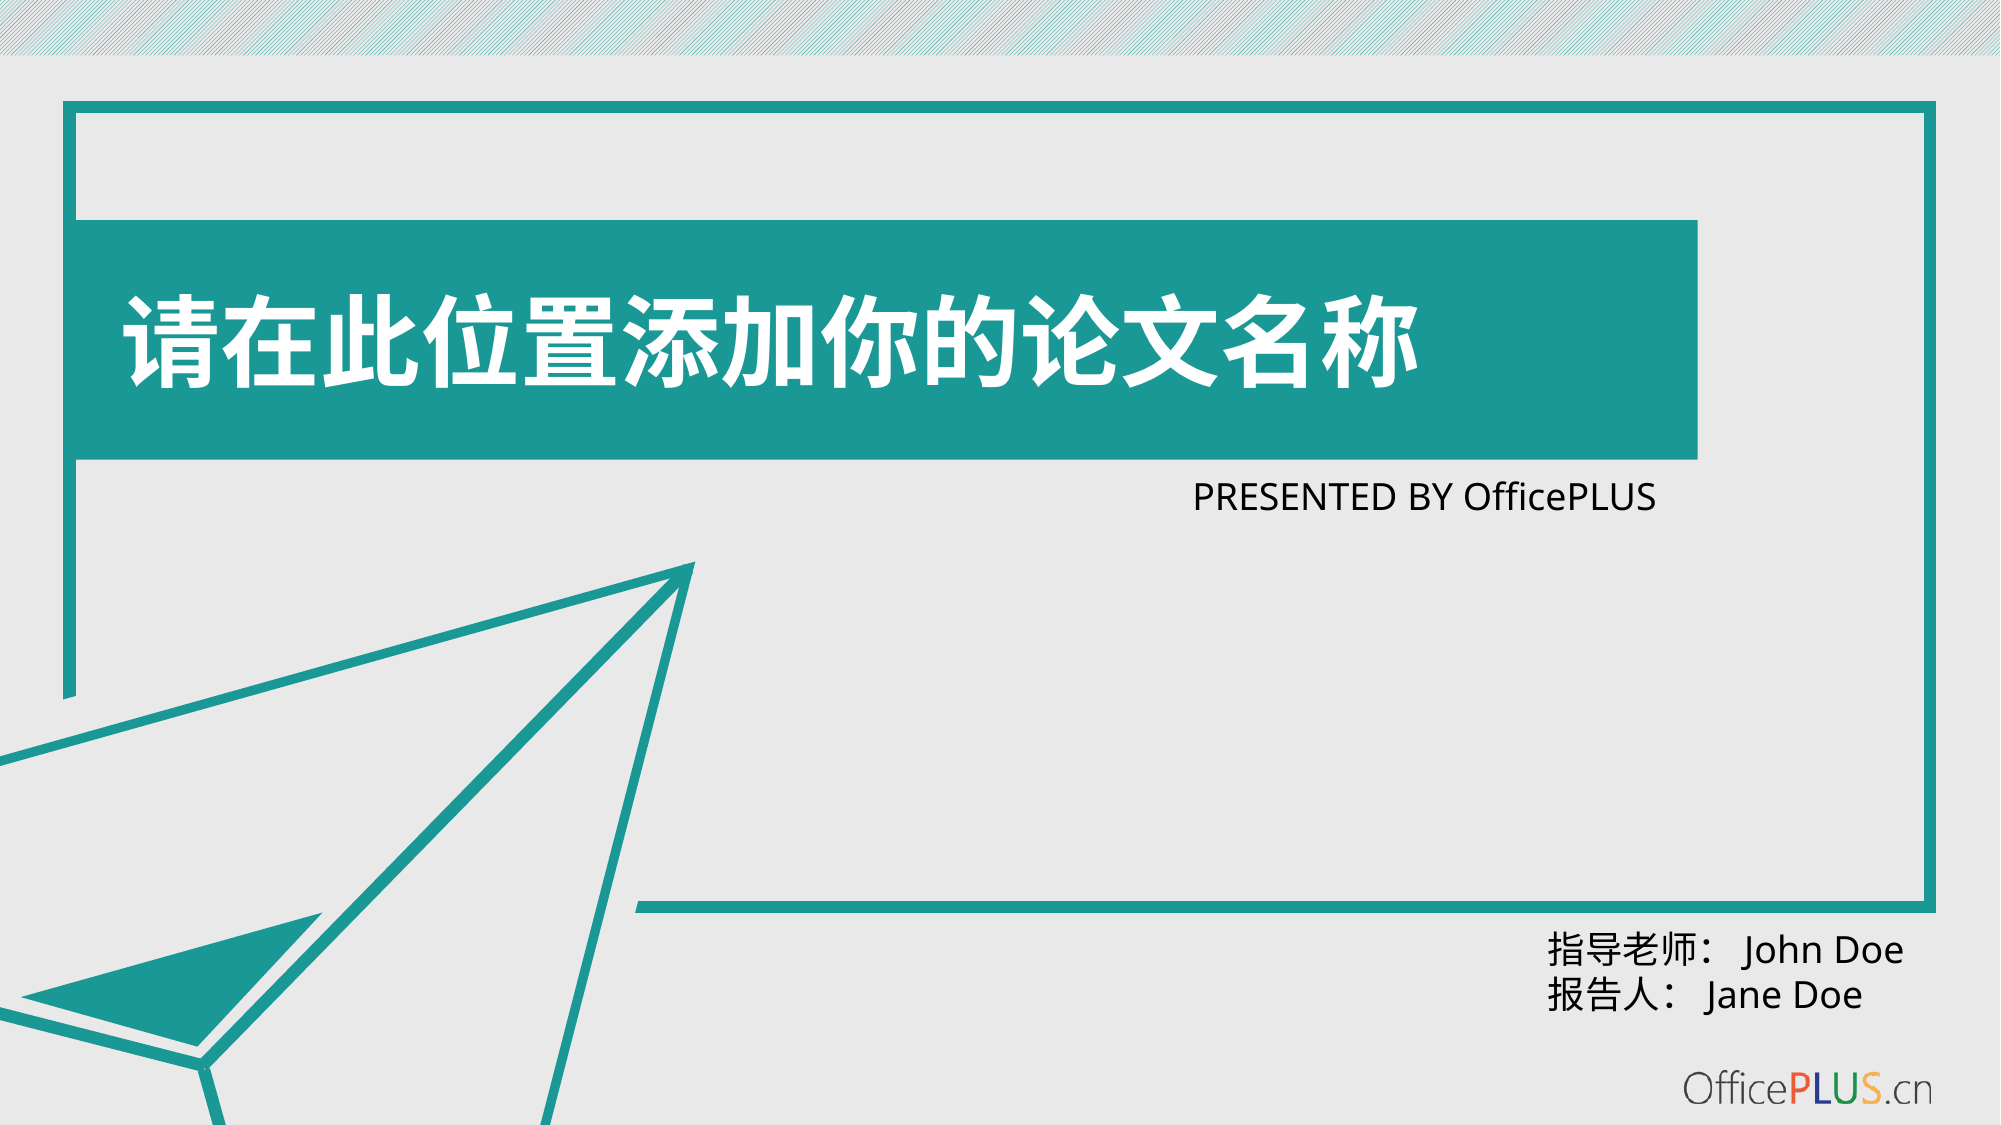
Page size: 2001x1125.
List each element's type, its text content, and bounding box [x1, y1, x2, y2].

picture [1684, 1070, 1931, 1104]
text_box 请在此位置添加你的论文名称 [105, 271, 1436, 407]
text_box 指导老师：John Doe 报告人：Jane Doe [1532, 918, 1931, 1023]
text_box [69, 219, 1699, 461]
text_box PRESENTED BY OfficePLUS [1177, 465, 1672, 525]
